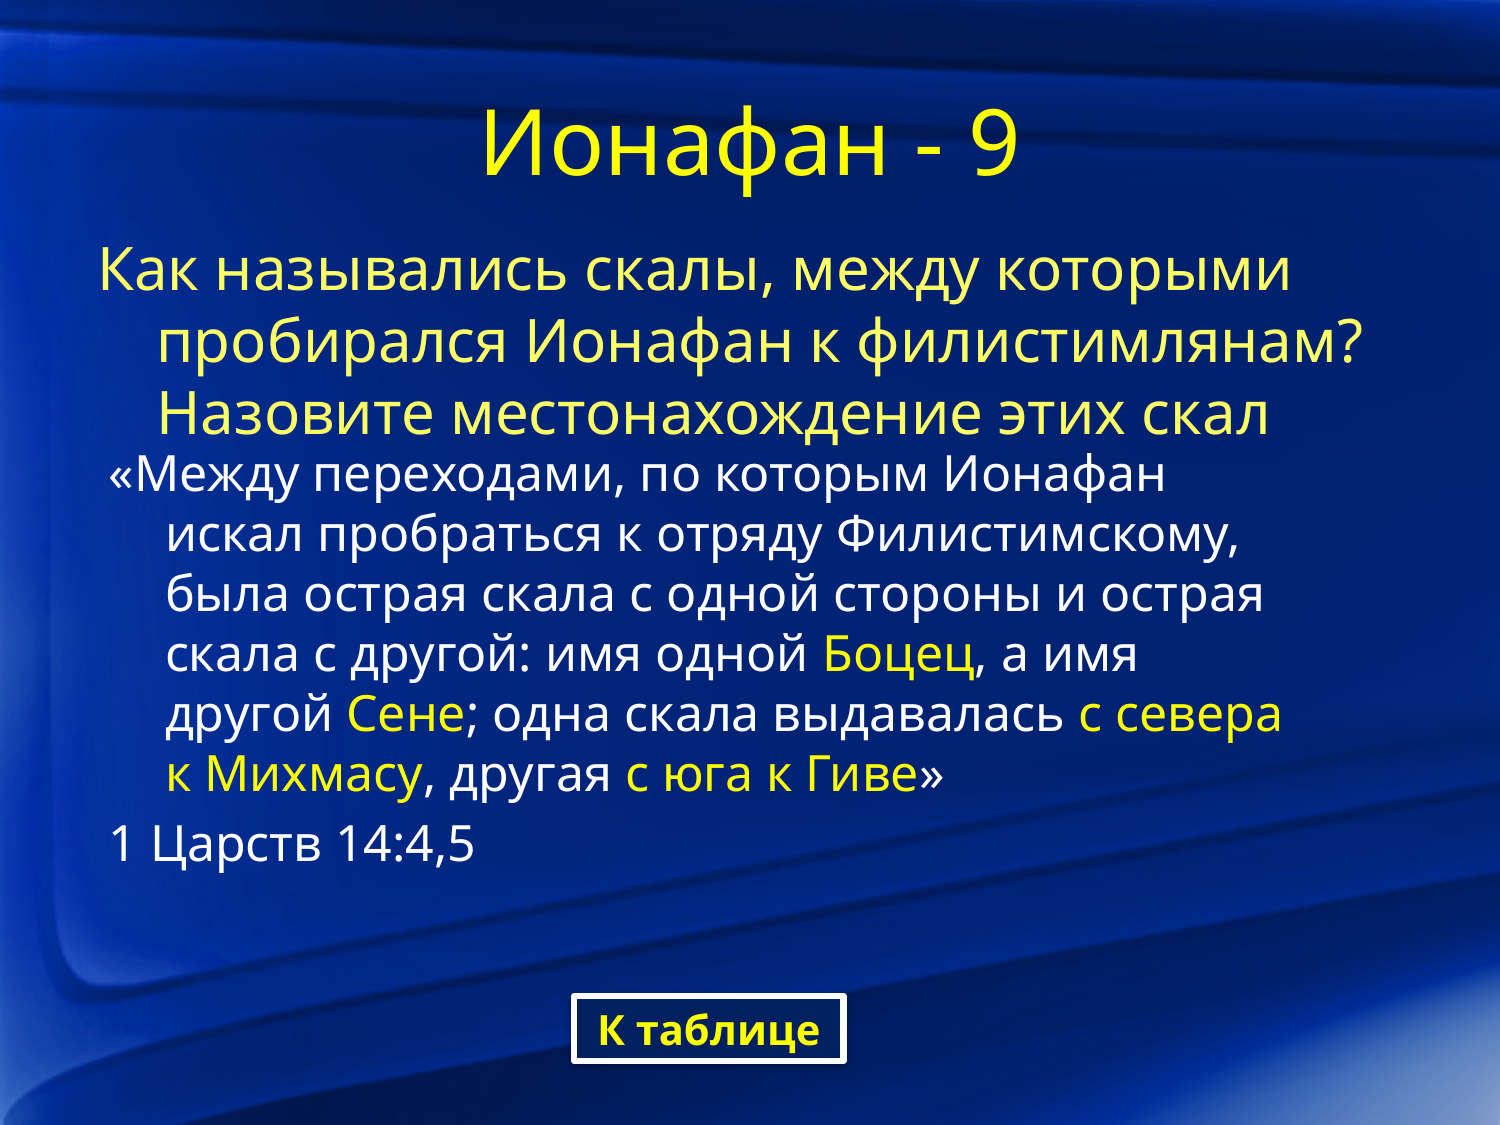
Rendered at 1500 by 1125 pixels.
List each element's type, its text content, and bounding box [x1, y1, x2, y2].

picture [0, 0, 1500, 1125]
title Ионафан - 9 [75, 45, 1425, 233]
list Как назывались скалы, между которыми пробирался Ионафан к филистимлянам? Назовите местонахождение этих скал [82, 222, 1390, 464]
text_box К таблице [571, 993, 847, 1064]
list «Между переходами, по которым Ионафан искал пробраться к отряду Филистимскому, была острая скала с одной стороны и острая скала с другой: имя одной Боцец, а имя другой Сене; одна скала выдавалась с севера к Михмасу, другая с юга к Гиве» 1 Царств 14:4,5 [93, 433, 1301, 997]
